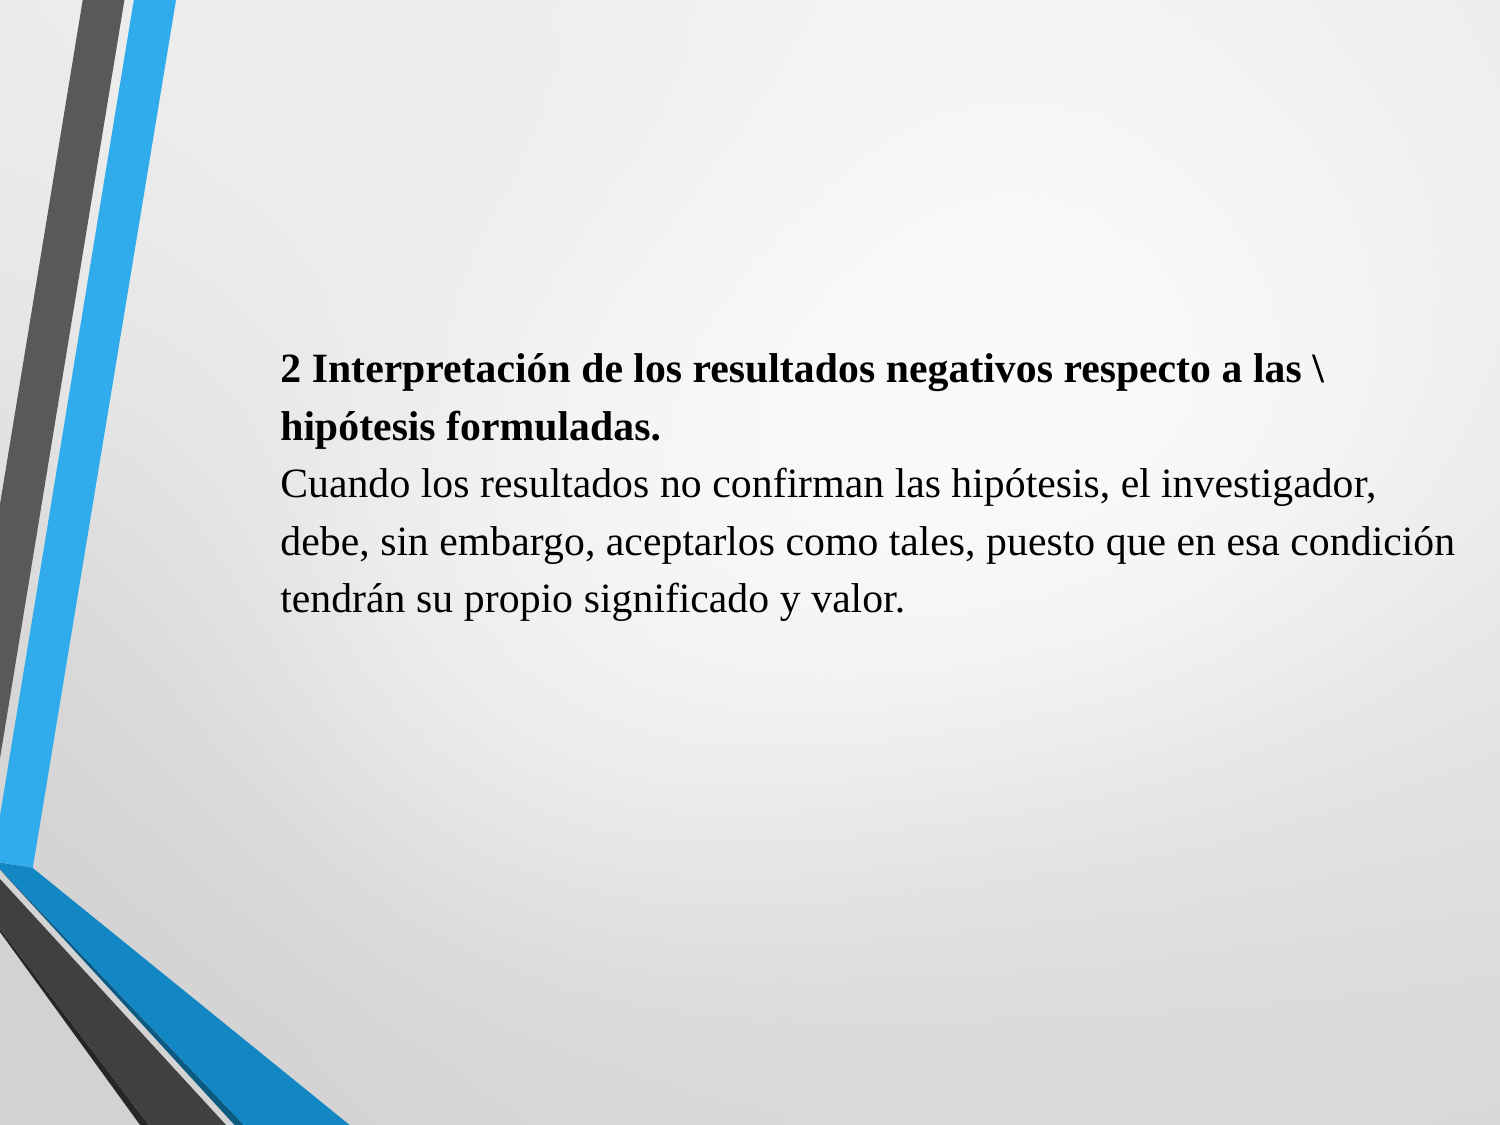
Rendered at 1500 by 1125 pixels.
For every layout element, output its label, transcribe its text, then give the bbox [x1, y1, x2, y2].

text_box 2 Interpretación de los resultados negativos respecto a las \hipótesis formuladas. Cuando los resultados no confirman las hipótesis, el investigador, debe, sin embargo, aceptarlos como tales, puesto que en esa condición tendrán su propio significado y valor. [265, 326, 1483, 629]
